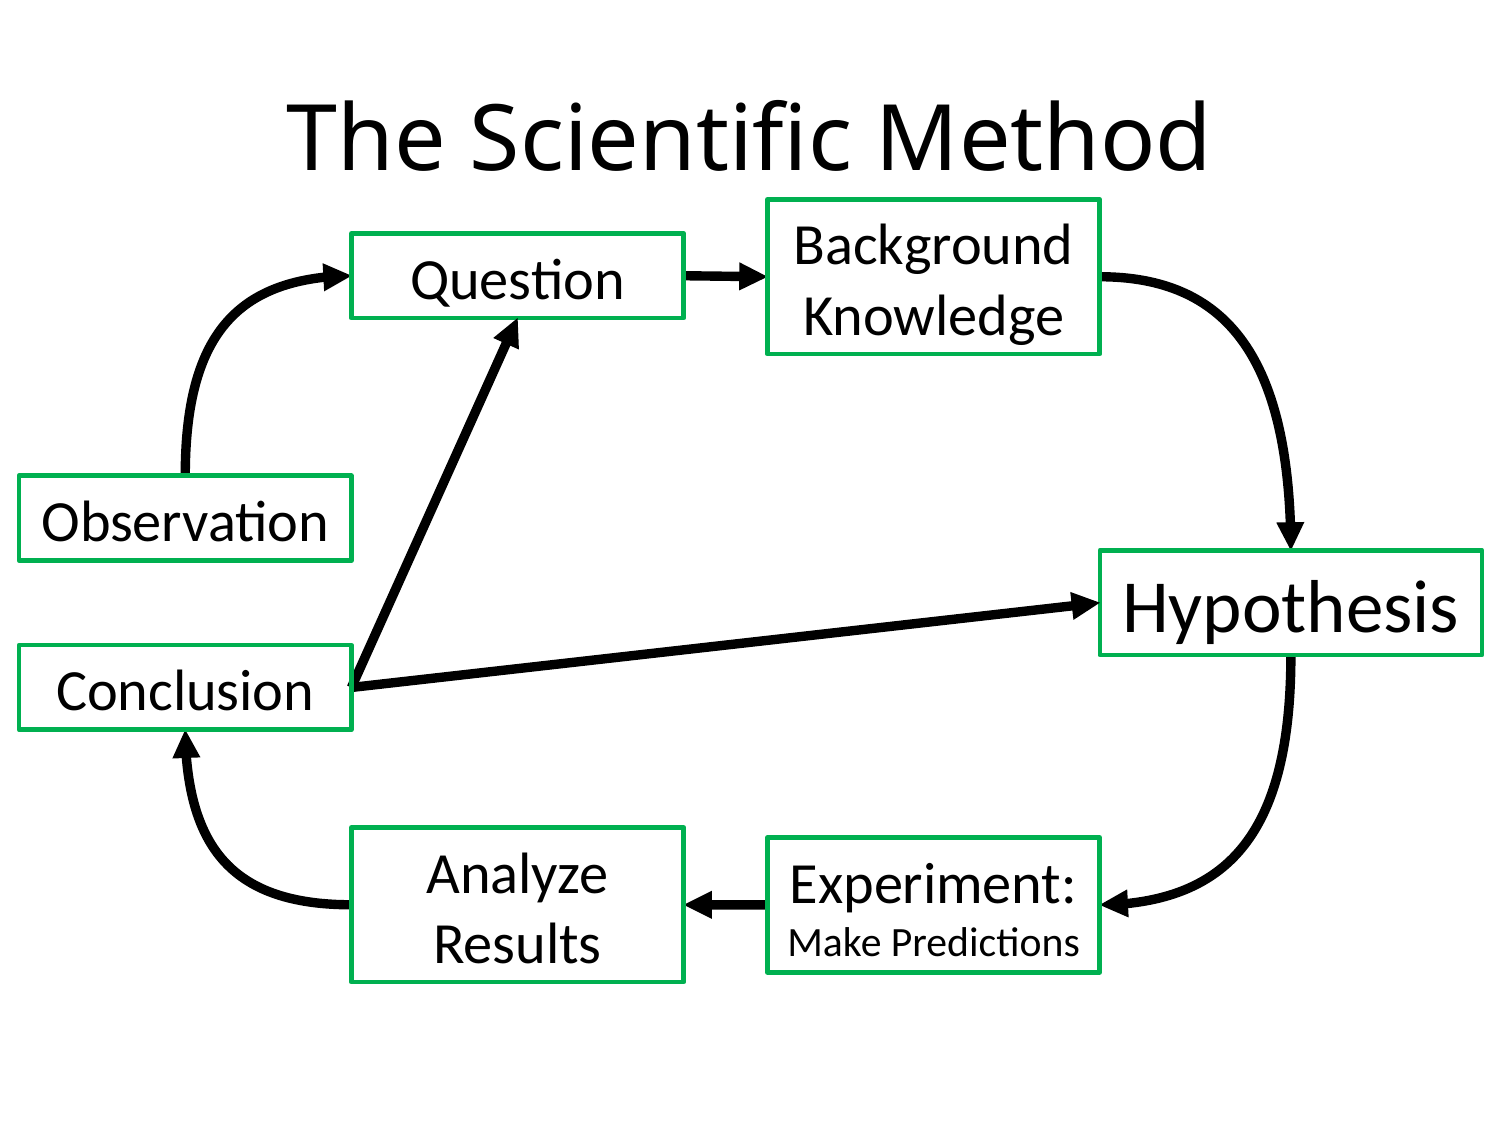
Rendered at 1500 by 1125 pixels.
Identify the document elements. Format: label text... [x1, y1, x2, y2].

text_box Question [351, 233, 684, 319]
text_box Conclusion [19, 645, 352, 730]
text_box Experiment: Make Predictions [767, 837, 1100, 973]
text_box Hypothesis [1099, 550, 1482, 656]
text_box Analyze Results [351, 827, 684, 983]
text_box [1099, 277, 1291, 551]
text_box Background Knowledge [767, 199, 1100, 355]
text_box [518, 603, 1100, 689]
text_box Observation [19, 475, 351, 561]
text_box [1070, 685, 1320, 877]
title The Scientific Method [103, 59, 1397, 222]
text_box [168, 292, 369, 460]
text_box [185, 730, 352, 906]
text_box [351, 319, 518, 689]
